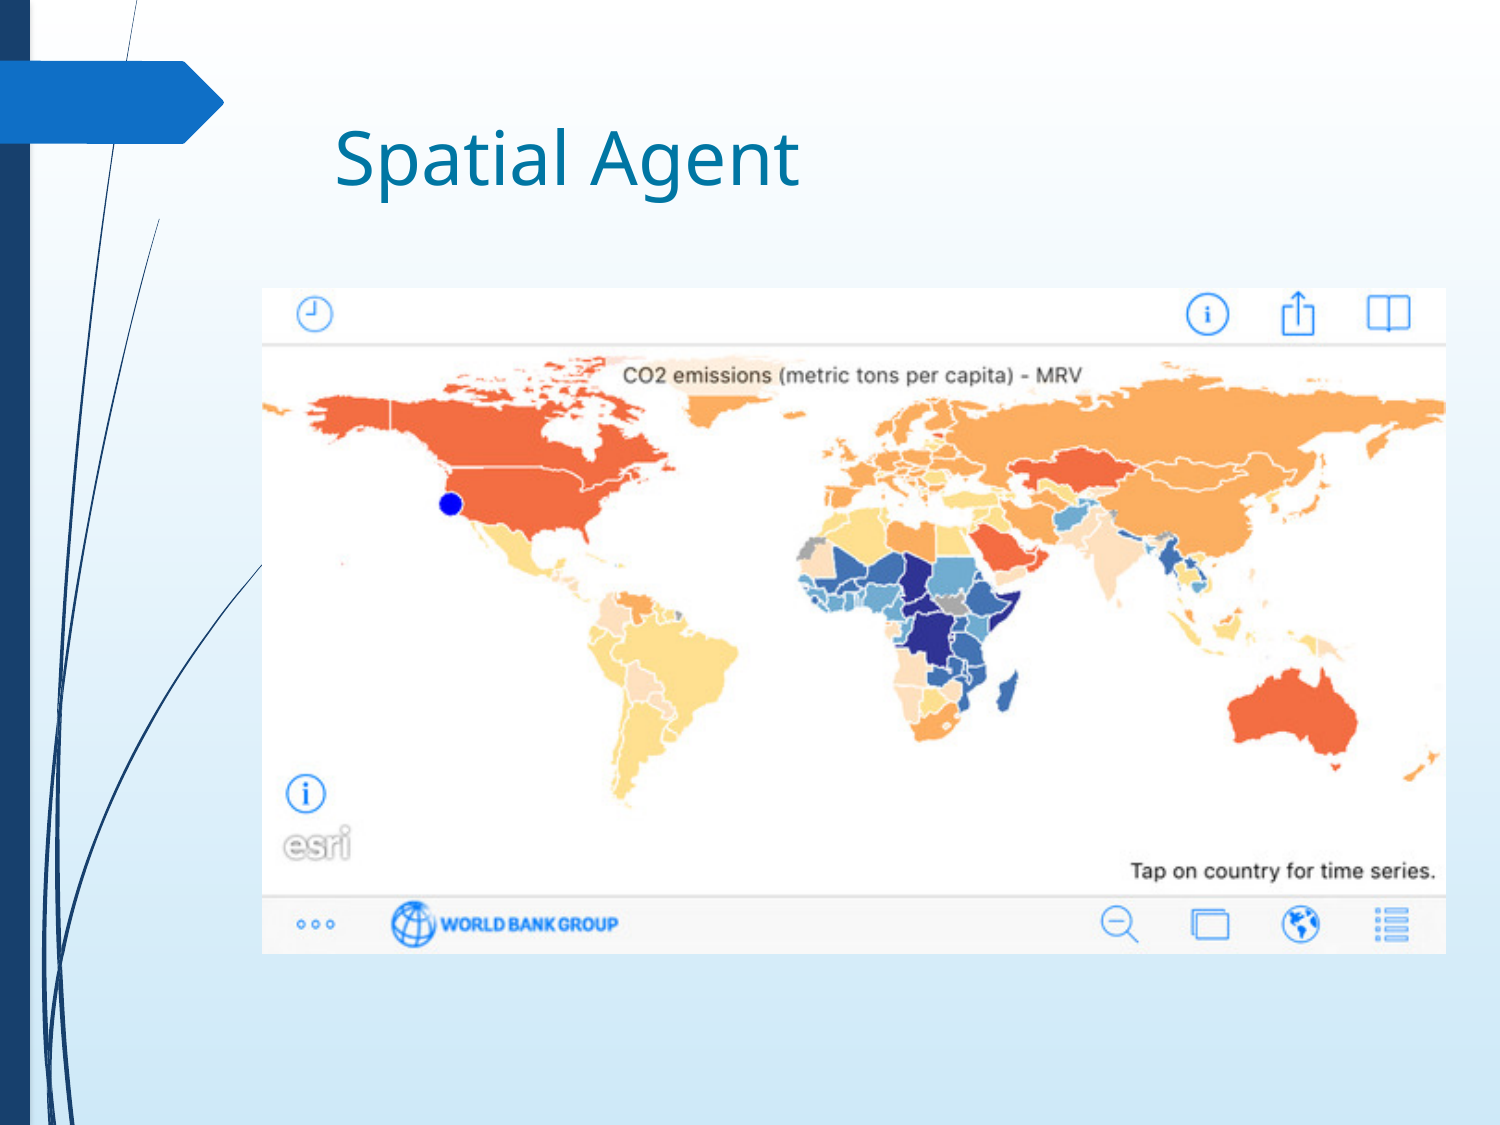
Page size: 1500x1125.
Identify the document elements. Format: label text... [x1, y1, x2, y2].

picture [262, 288, 1446, 955]
title Spatial Agent [319, 102, 1400, 287]
